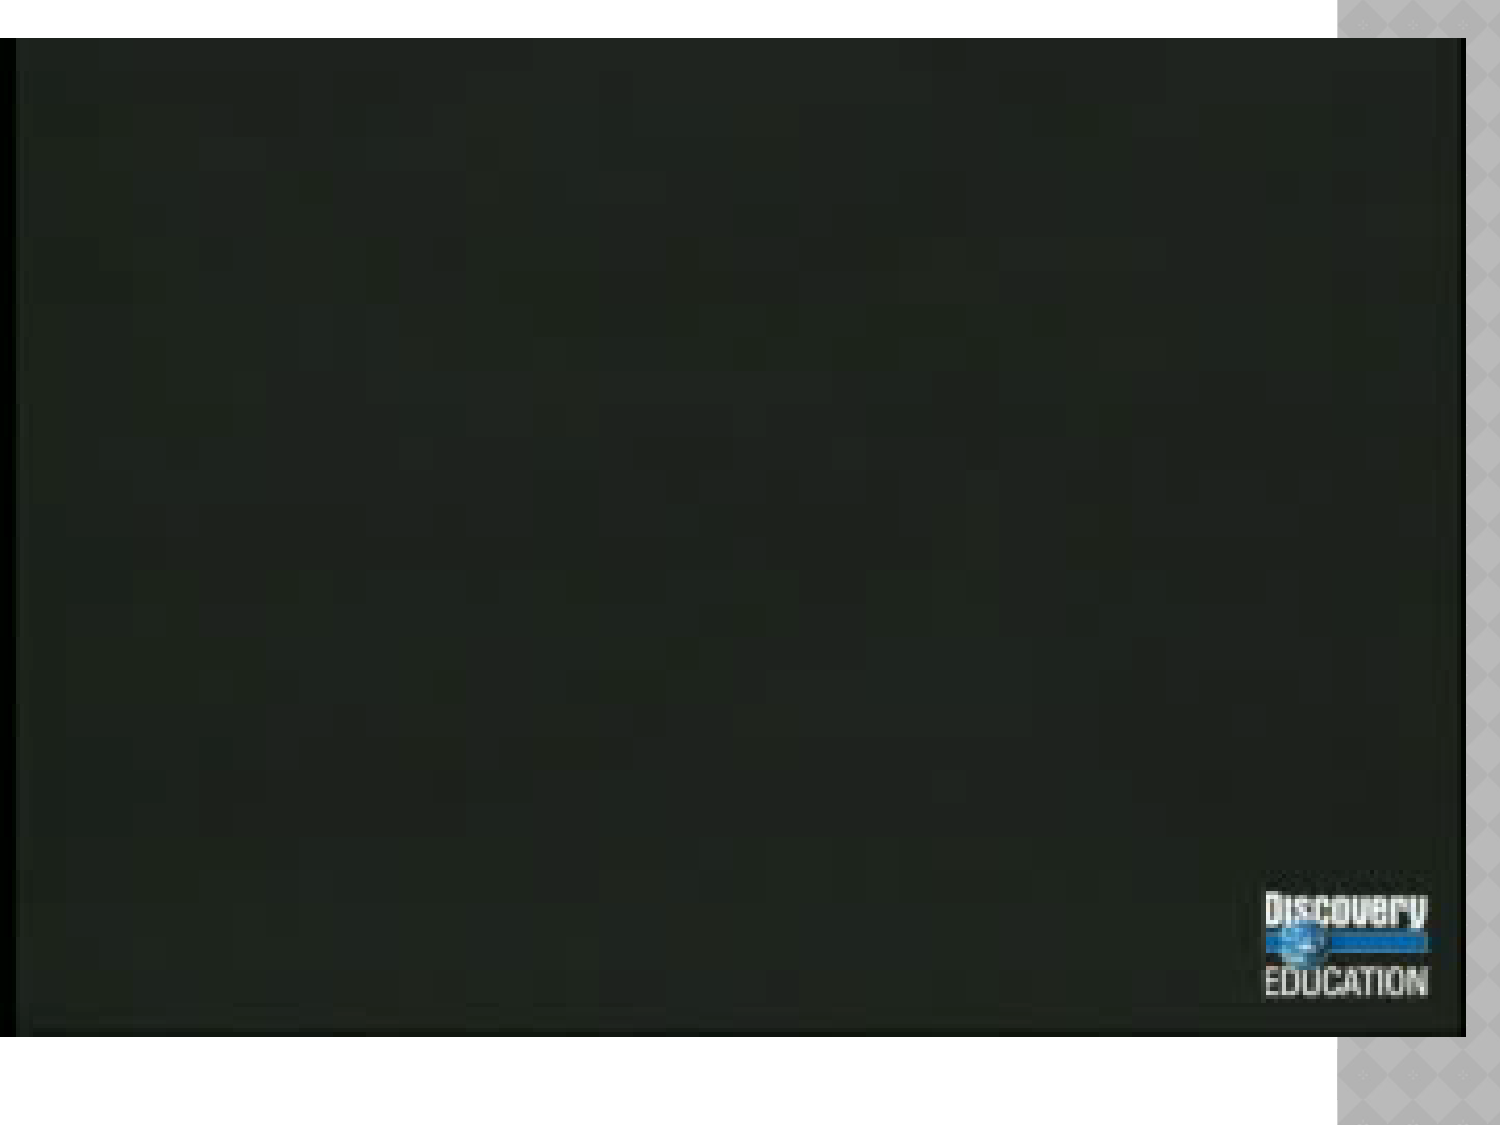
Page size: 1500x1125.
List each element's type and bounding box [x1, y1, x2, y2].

text_box [0, 37, 1468, 1038]
